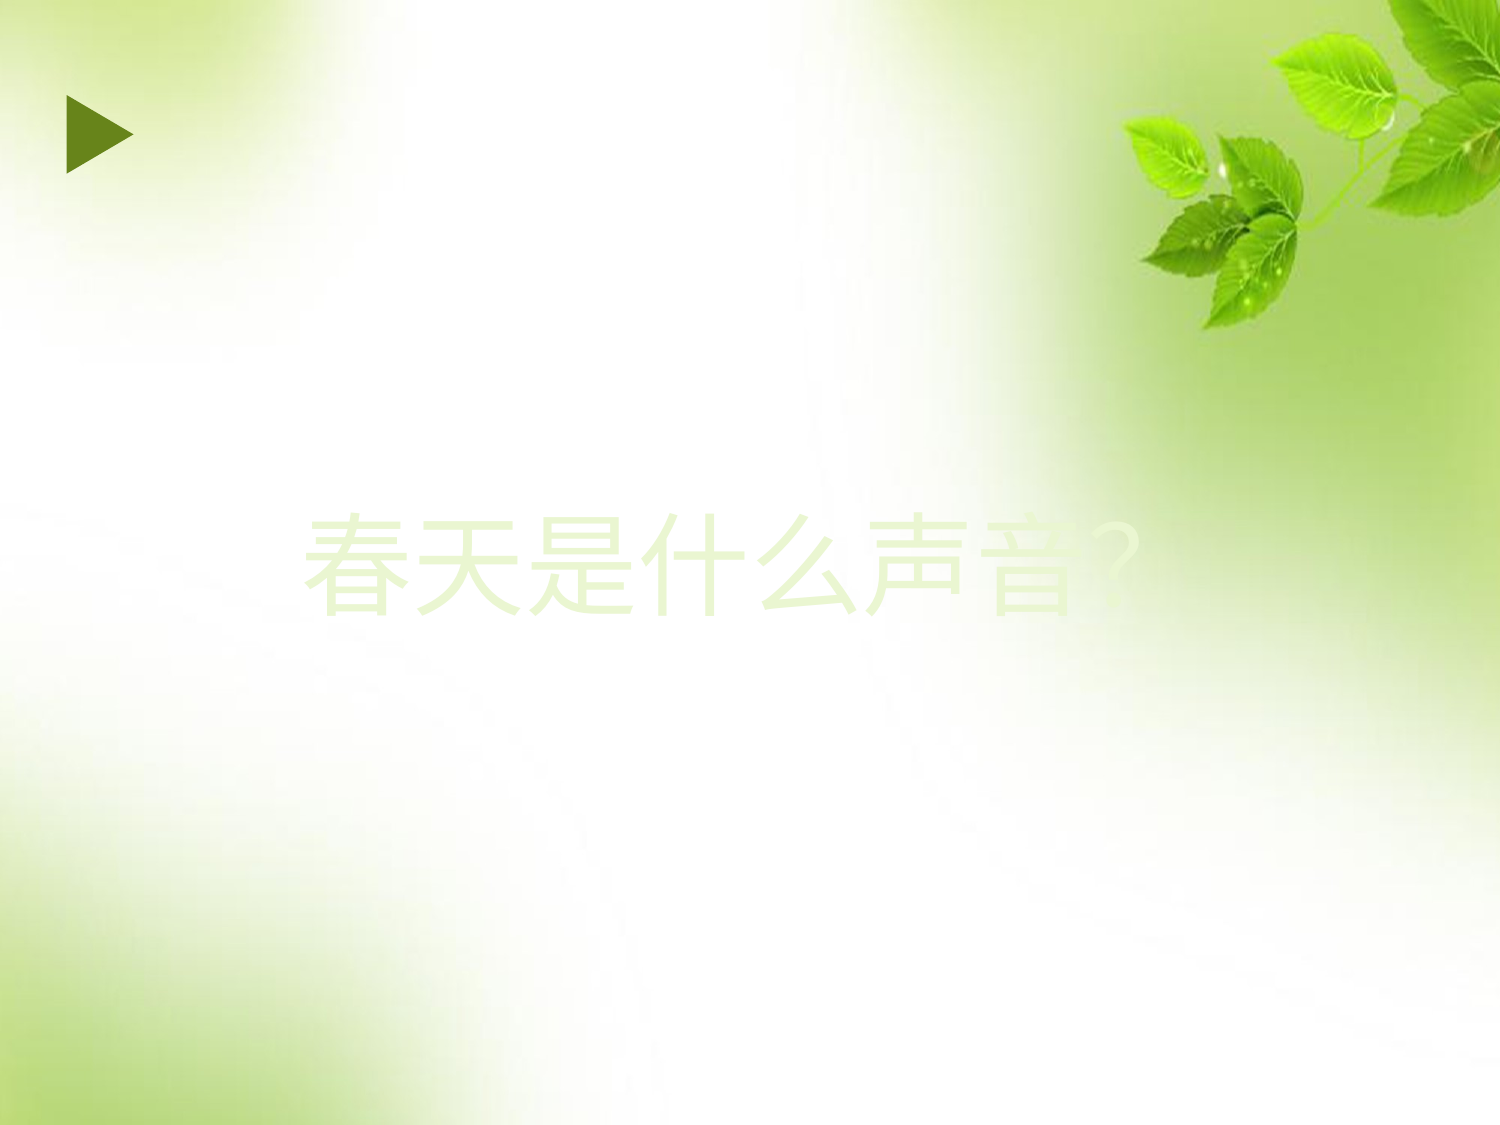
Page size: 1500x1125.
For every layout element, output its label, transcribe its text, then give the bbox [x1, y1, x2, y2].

picture [0, 0, 1500, 1125]
text_box 春天是什么声音？ [285, 487, 1215, 638]
